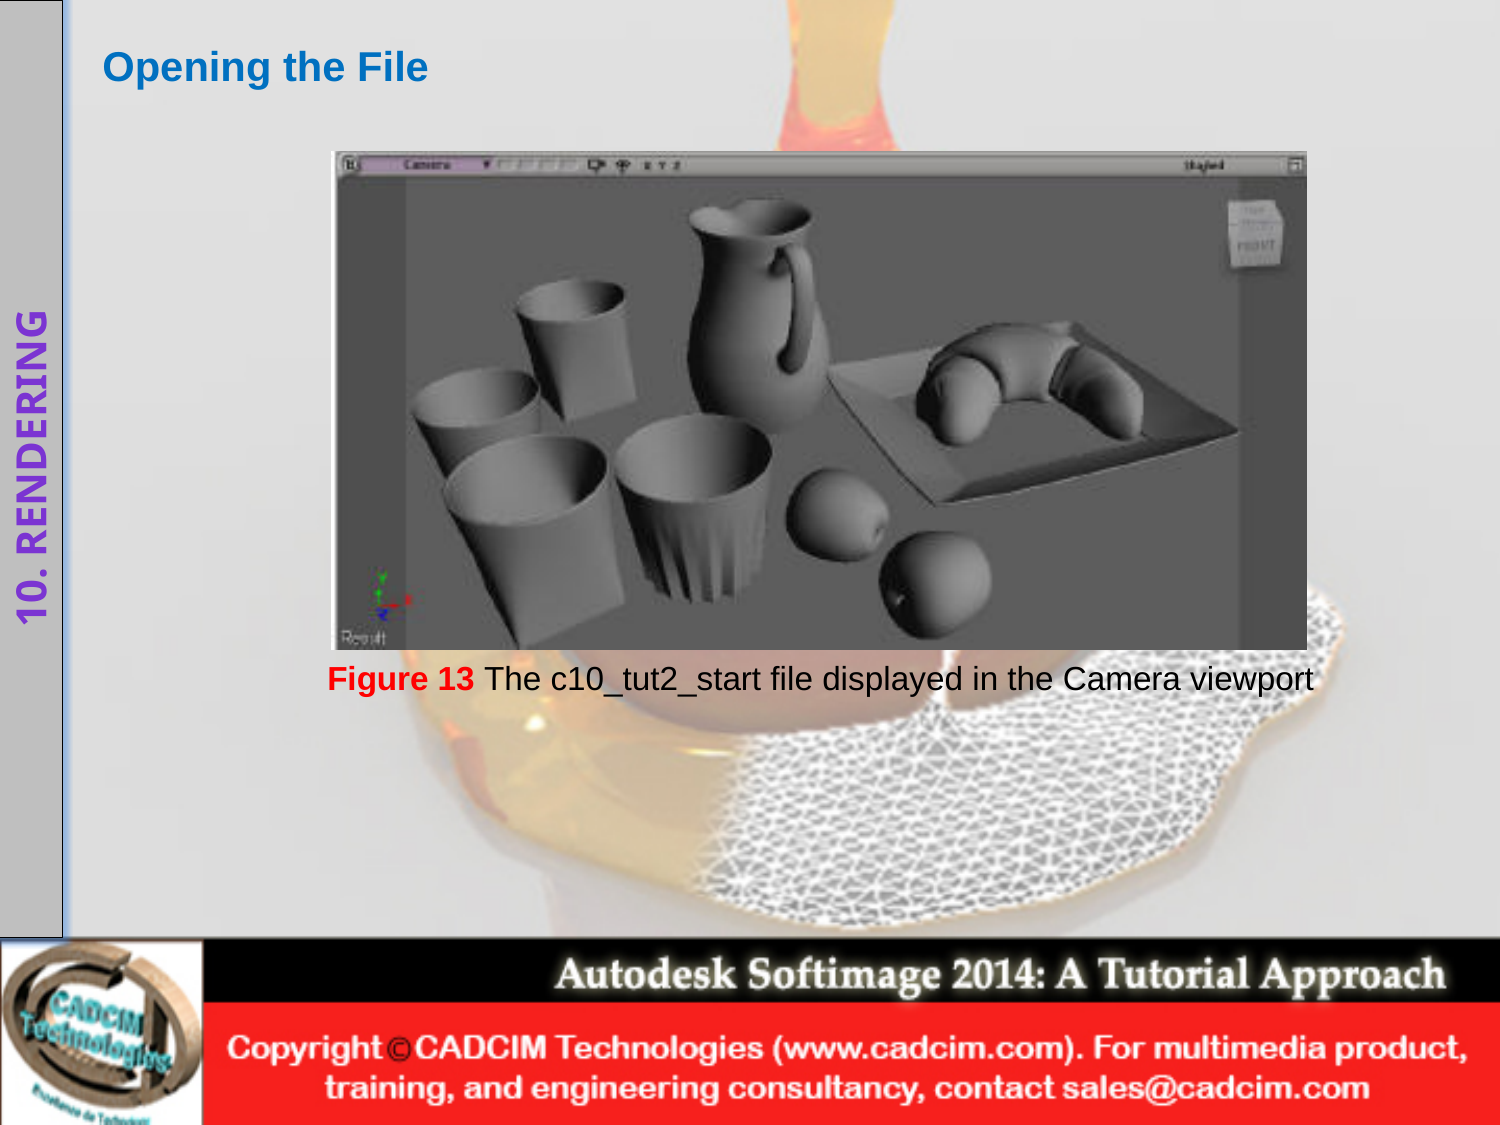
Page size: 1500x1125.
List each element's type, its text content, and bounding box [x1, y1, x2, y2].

text_box Opening the File [87, 0, 838, 98]
text_box Figure 13 The c10_tut2_start file displayed in the Camera viewport [312, 649, 1375, 705]
picture [0, 0, 1500, 1125]
